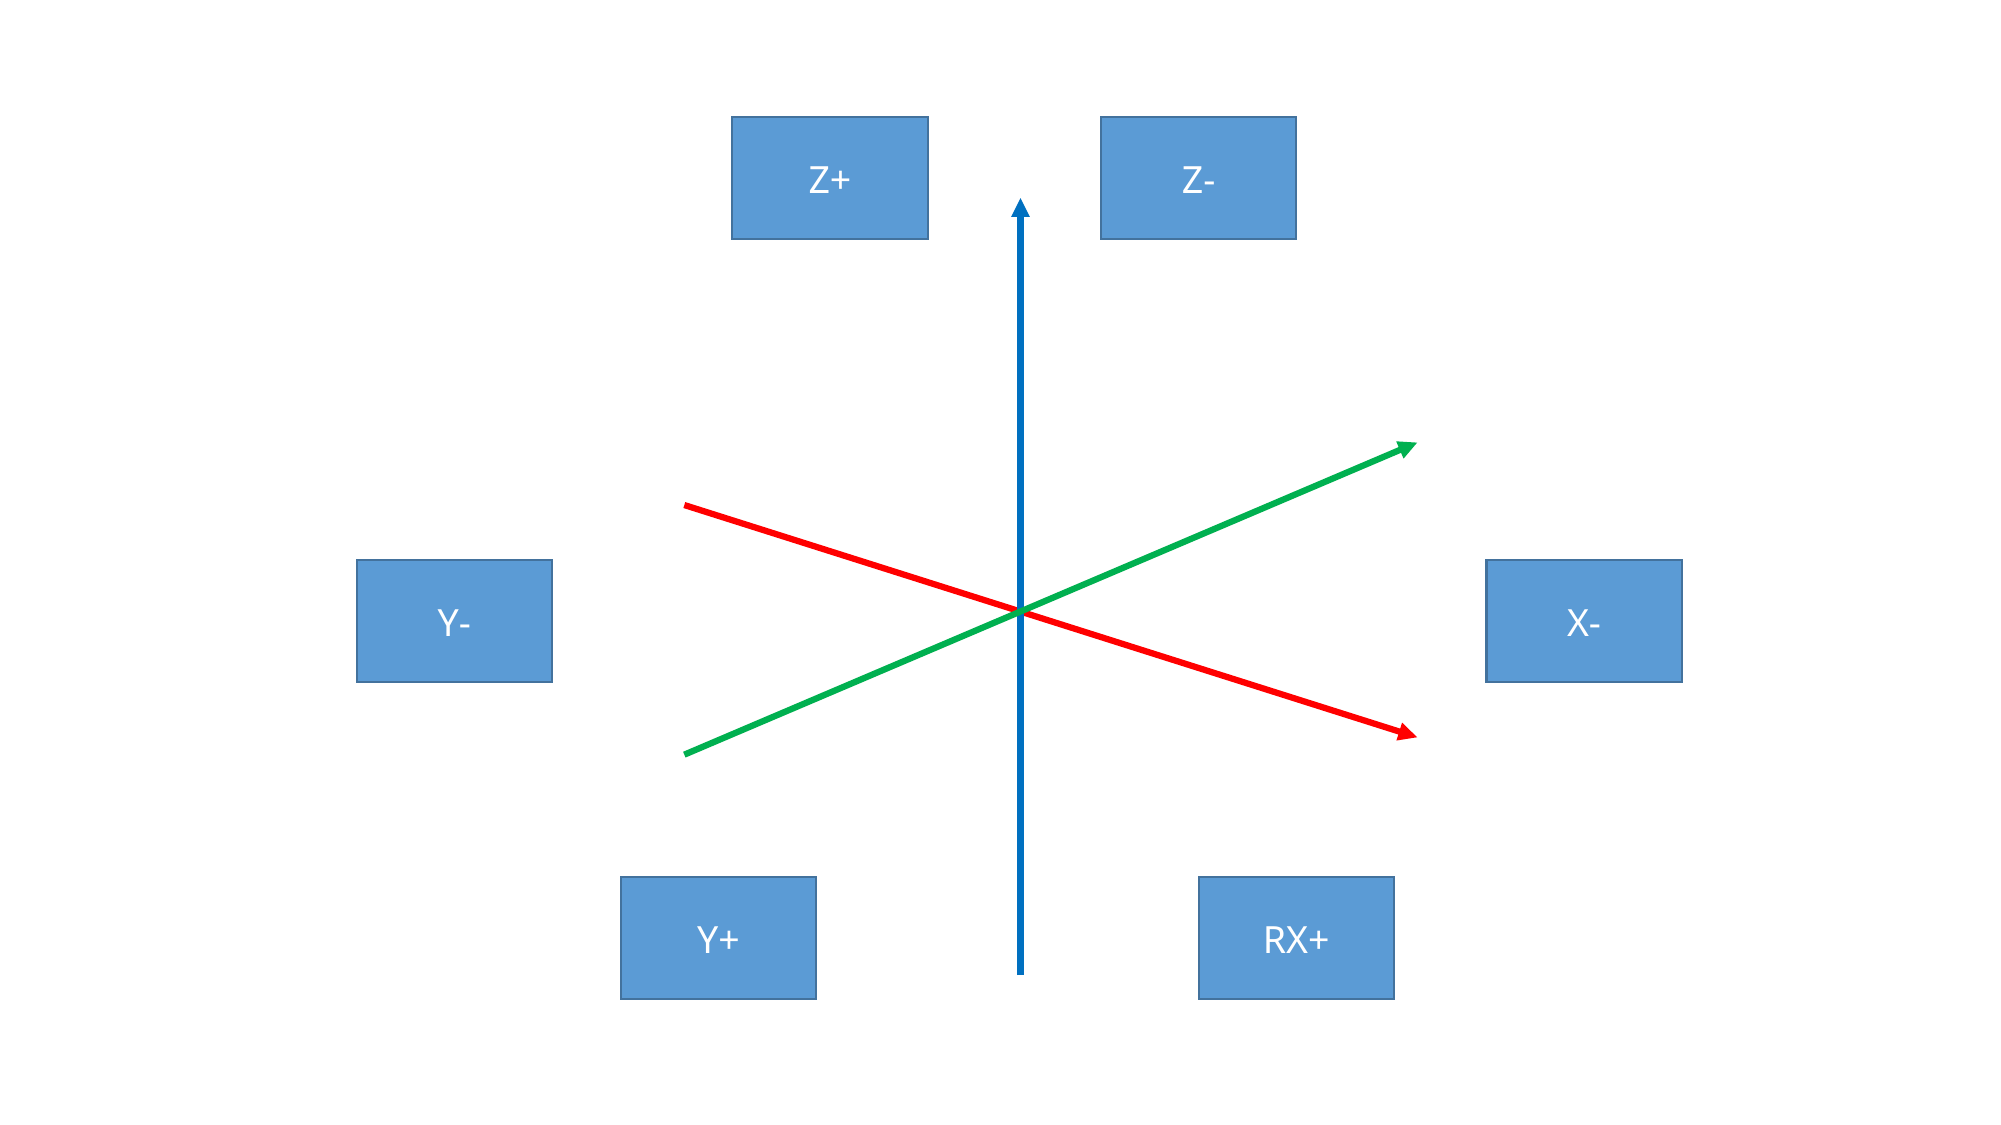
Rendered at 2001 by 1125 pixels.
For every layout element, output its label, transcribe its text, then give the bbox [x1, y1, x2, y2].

text_box Y- [356, 559, 553, 683]
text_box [684, 442, 1418, 755]
text_box Z+ [731, 116, 929, 240]
text_box X- [1485, 559, 1683, 683]
text_box Z- [1100, 116, 1297, 240]
text_box Y+ [620, 876, 817, 1000]
text_box RX+ [1198, 876, 1395, 1000]
